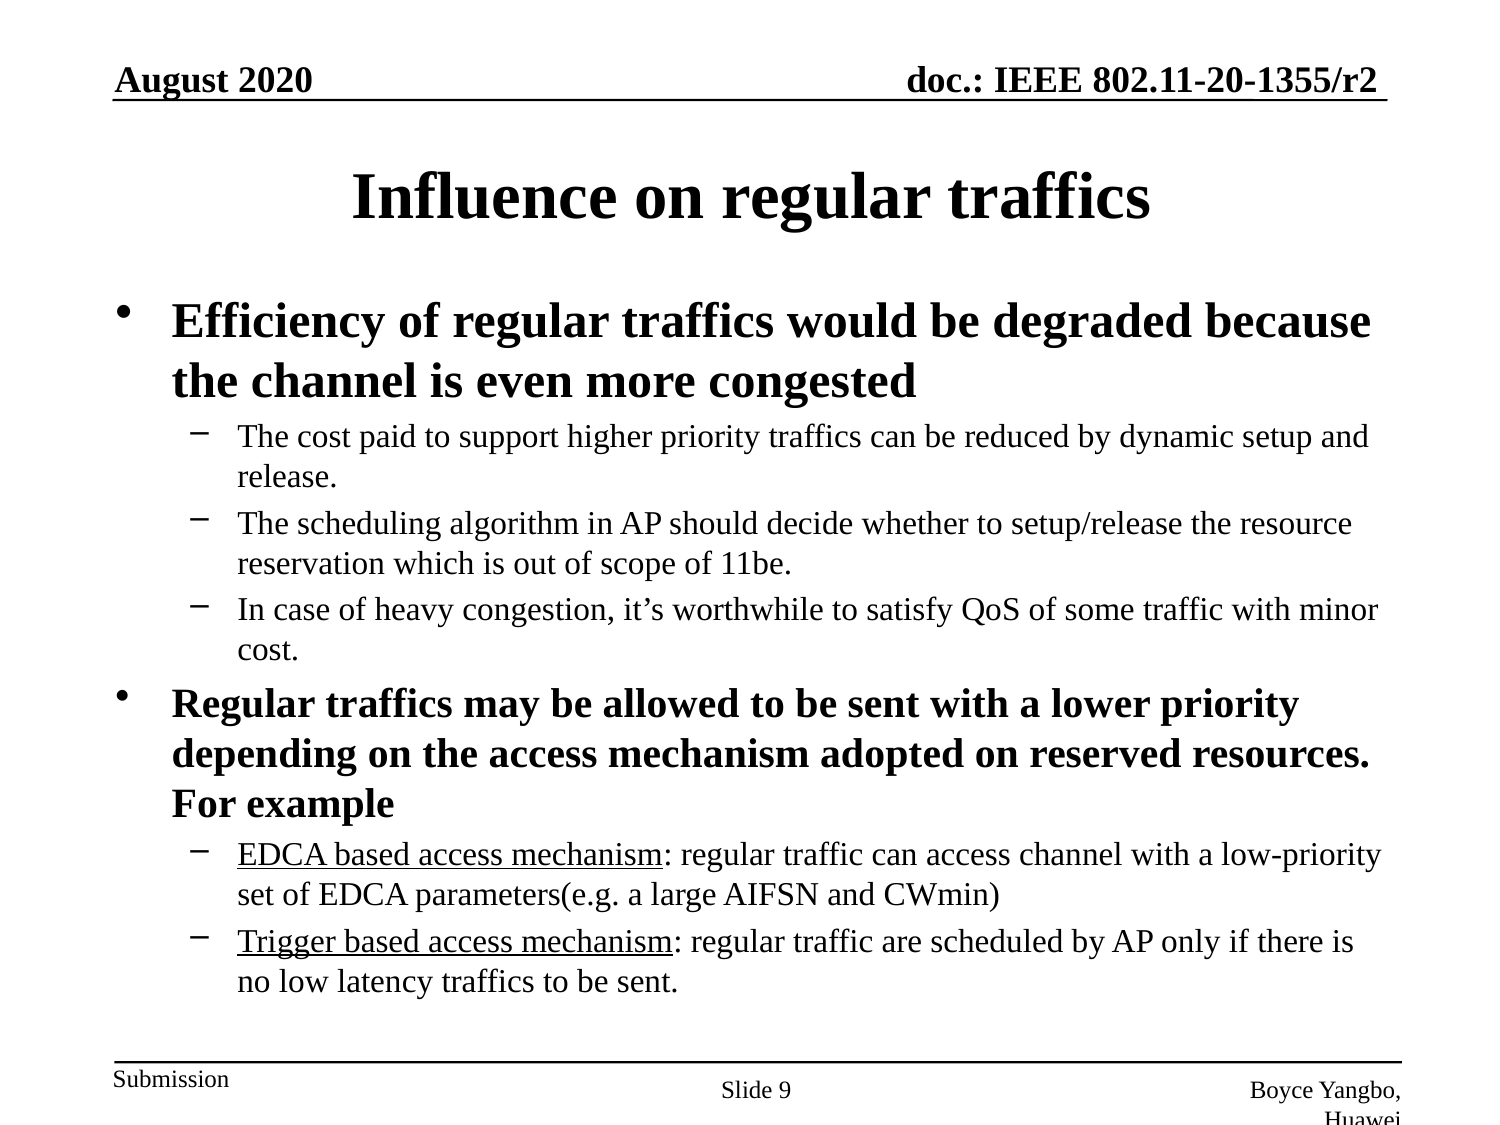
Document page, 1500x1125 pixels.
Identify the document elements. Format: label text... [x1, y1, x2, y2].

footer Boyce Yangbo, Huawei [1186, 1073, 1402, 1105]
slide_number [114, 54, 316, 101]
title Influence on regular traffics [114, 103, 1390, 279]
slide_number Slide 9 [712, 1073, 800, 1105]
list Efficiency of regular traffics would be degraded because the channel is even more congested The cost paid to support higher priority traffics can be reduced by dynamic setup and release. The scheduling algorithm in AP should decide whether to setup/release the resource reservation which is out of scope of 11be. In case of heavy congestion, it’s worthwhile to satisfy QoS of some traffic with minor cost. Regular traffics may be allowed to be sent with a lower priority depending on the access mechanism adopted on reserved resources. For example EDCA based access mechanism: regular traffic can access channel with a low-priority set of EDCA parameters(e.g. a large AIFSN and CWmin) Trigger based access mechanism: regular traffic are scheduled by AP only if there is no low latency traffics to be sent. [100, 280, 1400, 1059]
